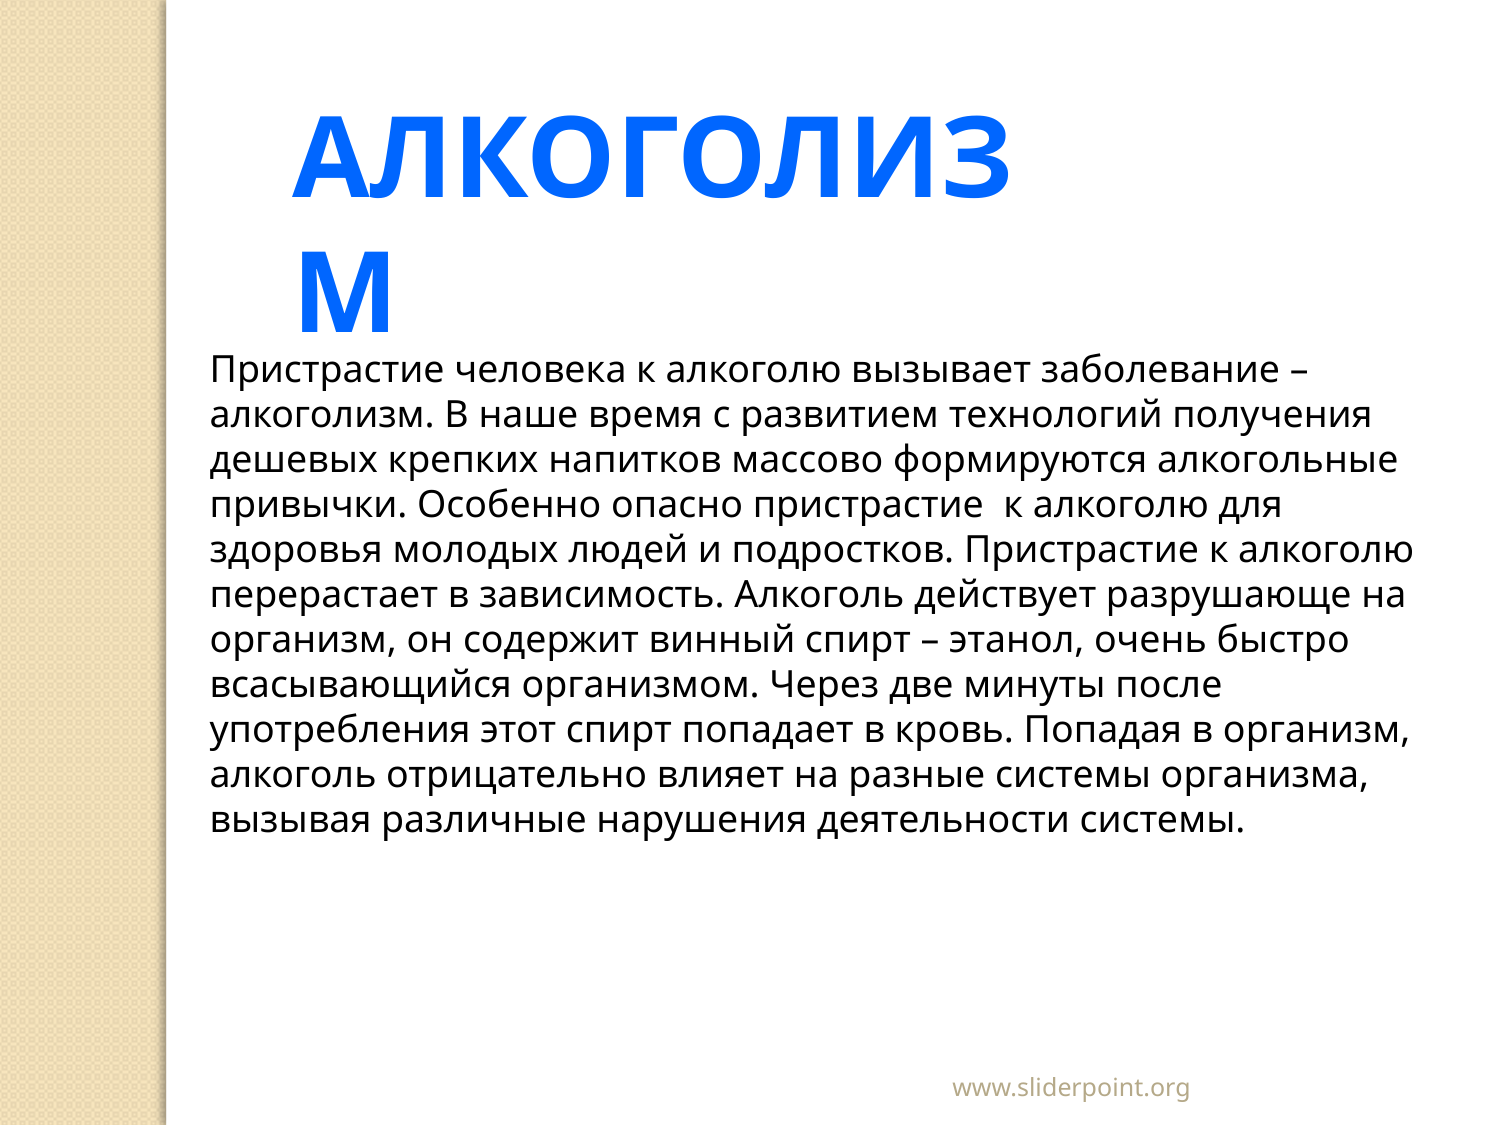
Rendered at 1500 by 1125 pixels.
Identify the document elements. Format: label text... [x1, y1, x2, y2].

text_box Пристрастие человека к алкоголю вызывает заболевание – алкоголизм. В наше время с развитием технологий получения дешевых крепких напитков массово формируются алкогольные привычки. Особенно опасно пристрастие к алкоголю для здоровья молодых людей и подростков. Пристрастие к алкоголю перерастает в зависимость. Алкоголь действует разрушающе на организм, он содержит винный спирт – этанол, очень быстро всасывающийся организмом. Через две минуты после употребления этот спирт попадает в кровь. Попадая в организм, алкоголь отрицательно влияет на разные системы организма, вызывая различные нарушения деятельности системы. [194, 337, 1434, 847]
text_box АЛКОГОЛИЗМ [277, 78, 1095, 259]
footer www.sliderpoint.org [937, 1034, 1413, 1113]
